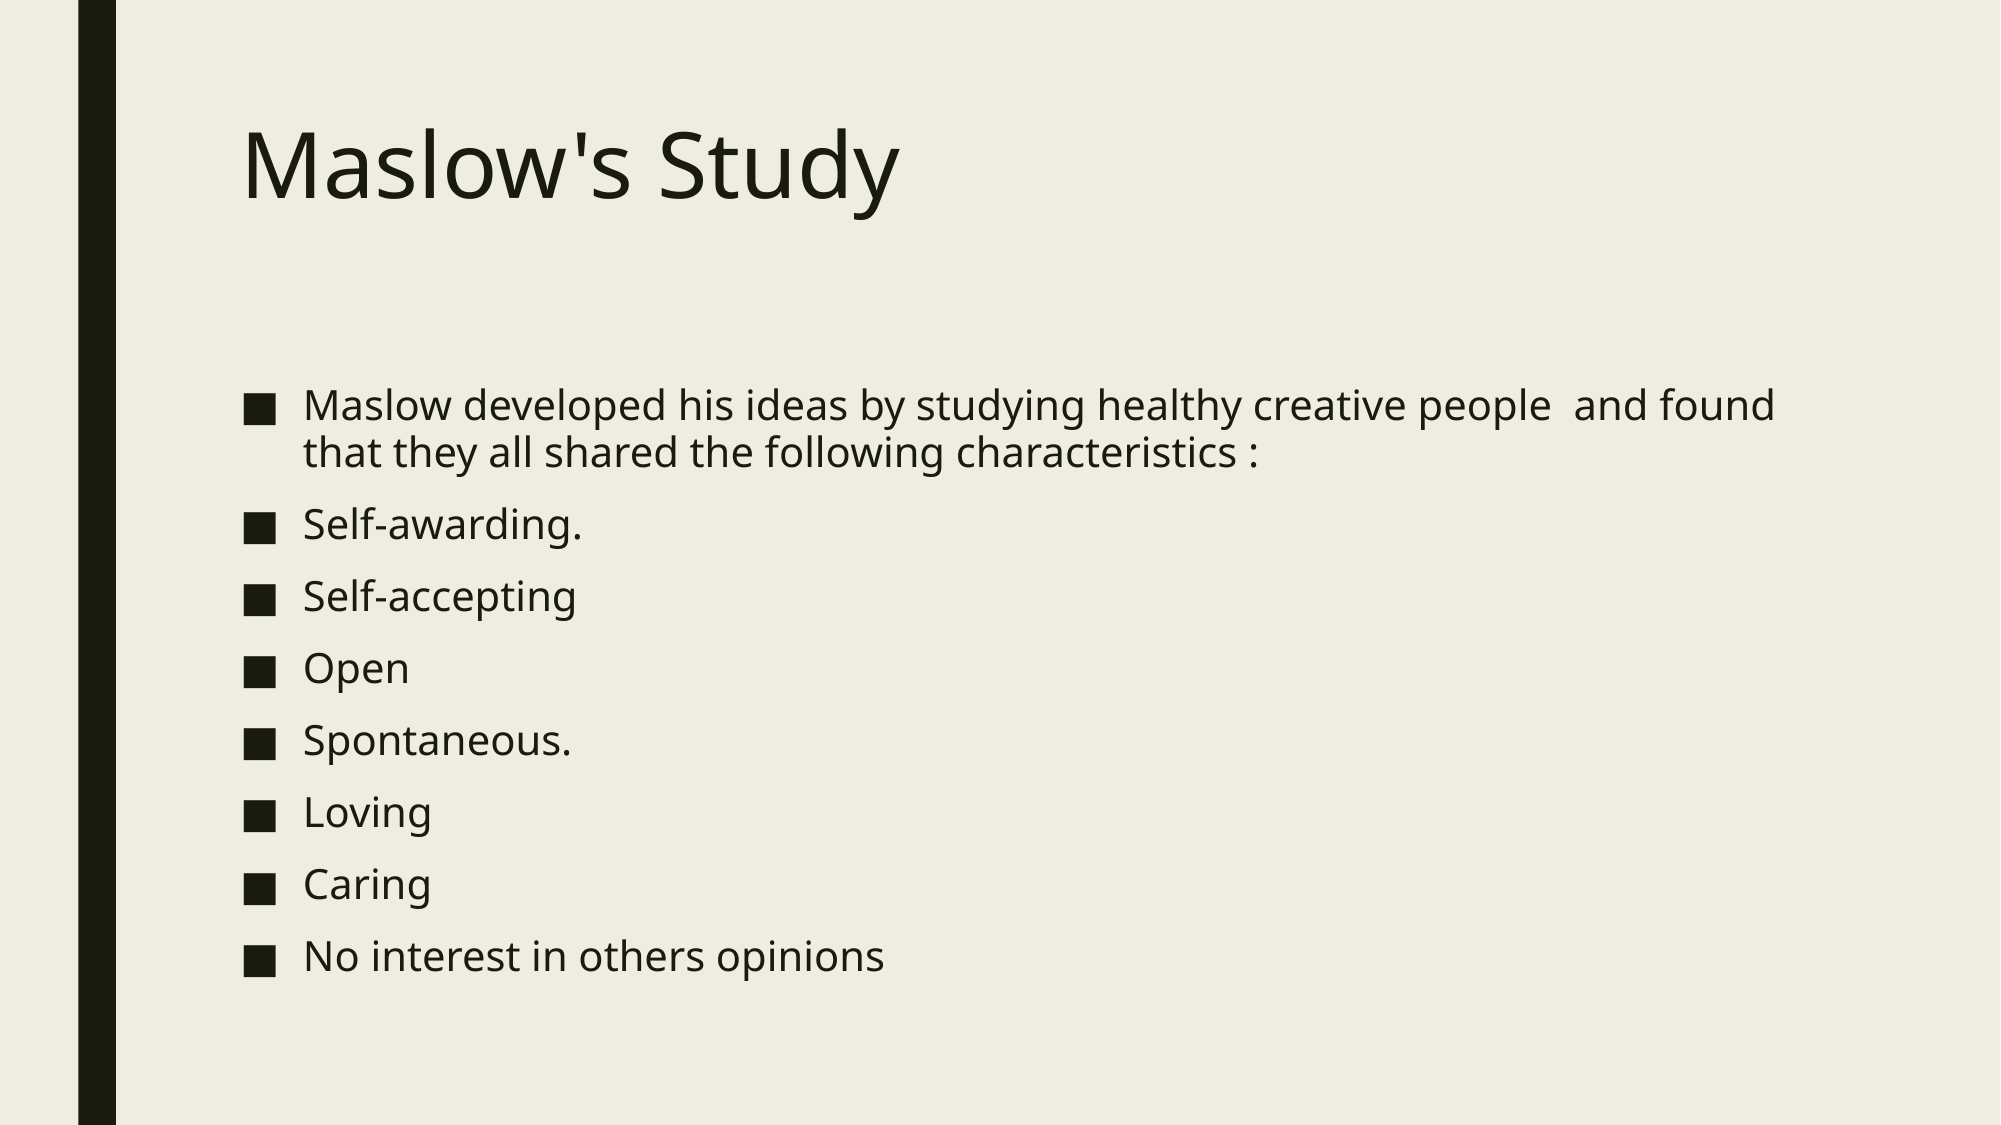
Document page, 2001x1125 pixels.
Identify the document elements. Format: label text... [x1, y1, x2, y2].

title Maslow's Study [225, 112, 1800, 357]
list Maslow developed his ideas by studying healthy creative people and found that they all shared the following characteristics : Self-awarding. Self-accepting Open Spontaneous. Loving Caring No interest in others opinions [225, 375, 1800, 1125]
